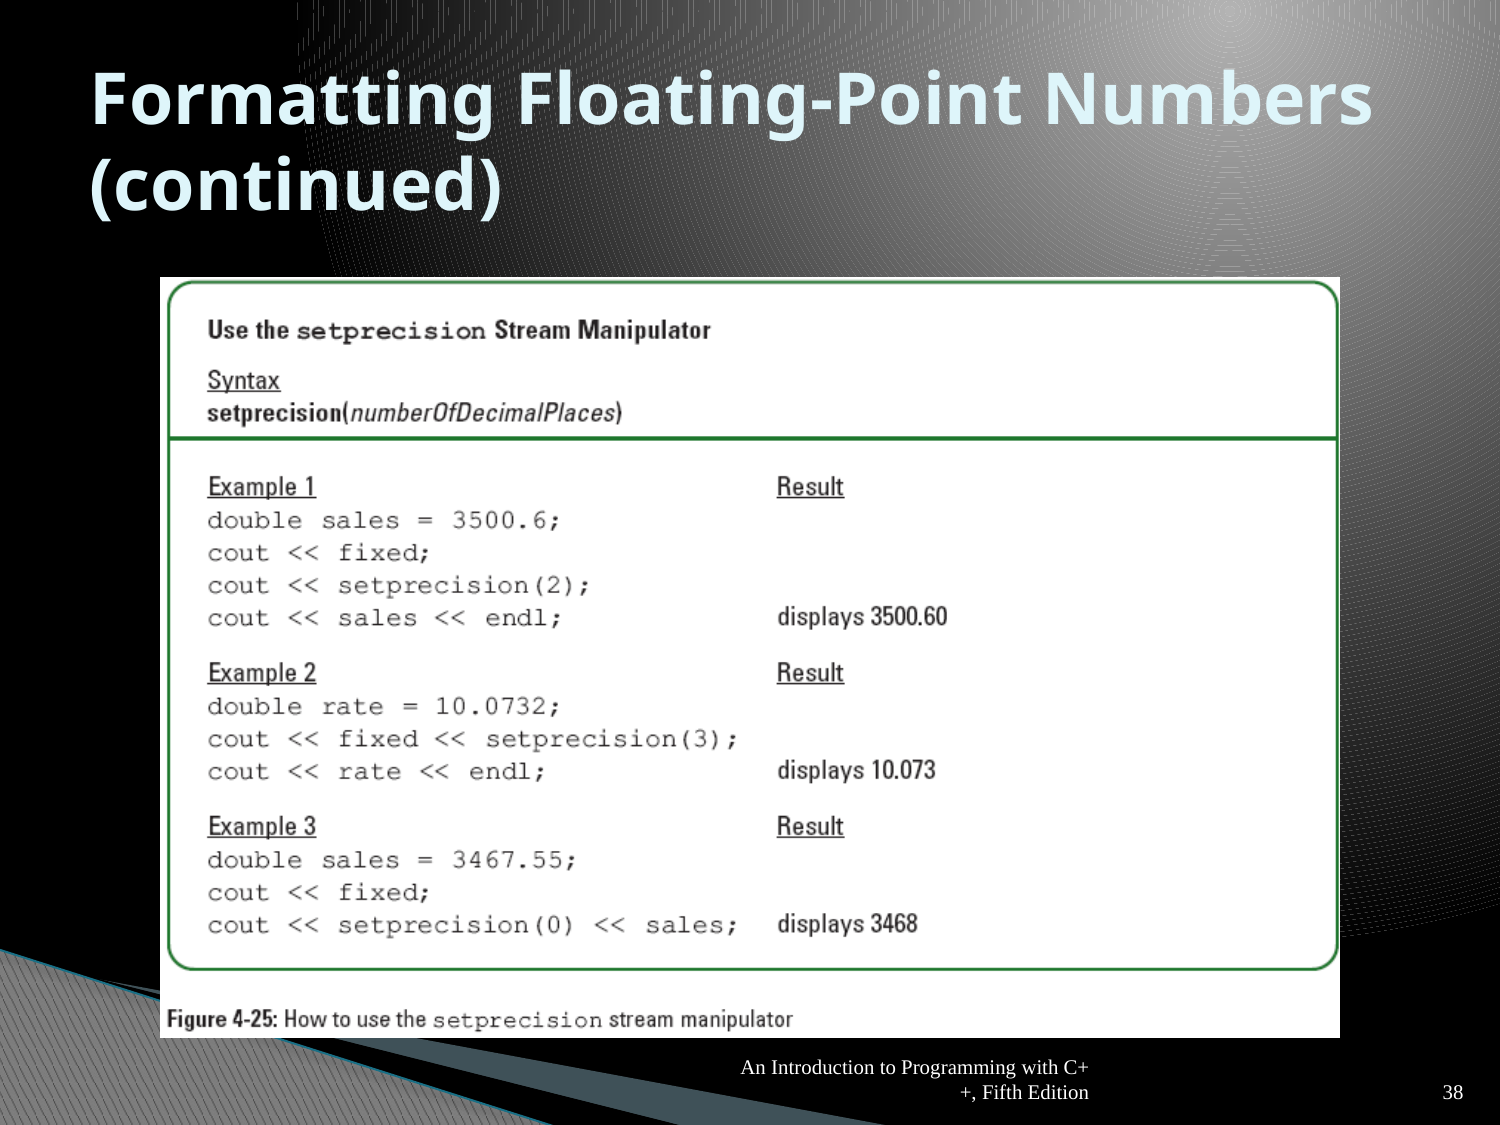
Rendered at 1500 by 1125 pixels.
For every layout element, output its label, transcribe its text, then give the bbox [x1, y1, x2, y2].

title Formatting Floating-Point Numbers (continued) [75, 45, 1425, 233]
slide_number 38 [1418, 1051, 1479, 1112]
footer An Introduction to Programming with C++, Fifth Edition [718, 1051, 1105, 1112]
picture [0, 276, 1340, 1125]
